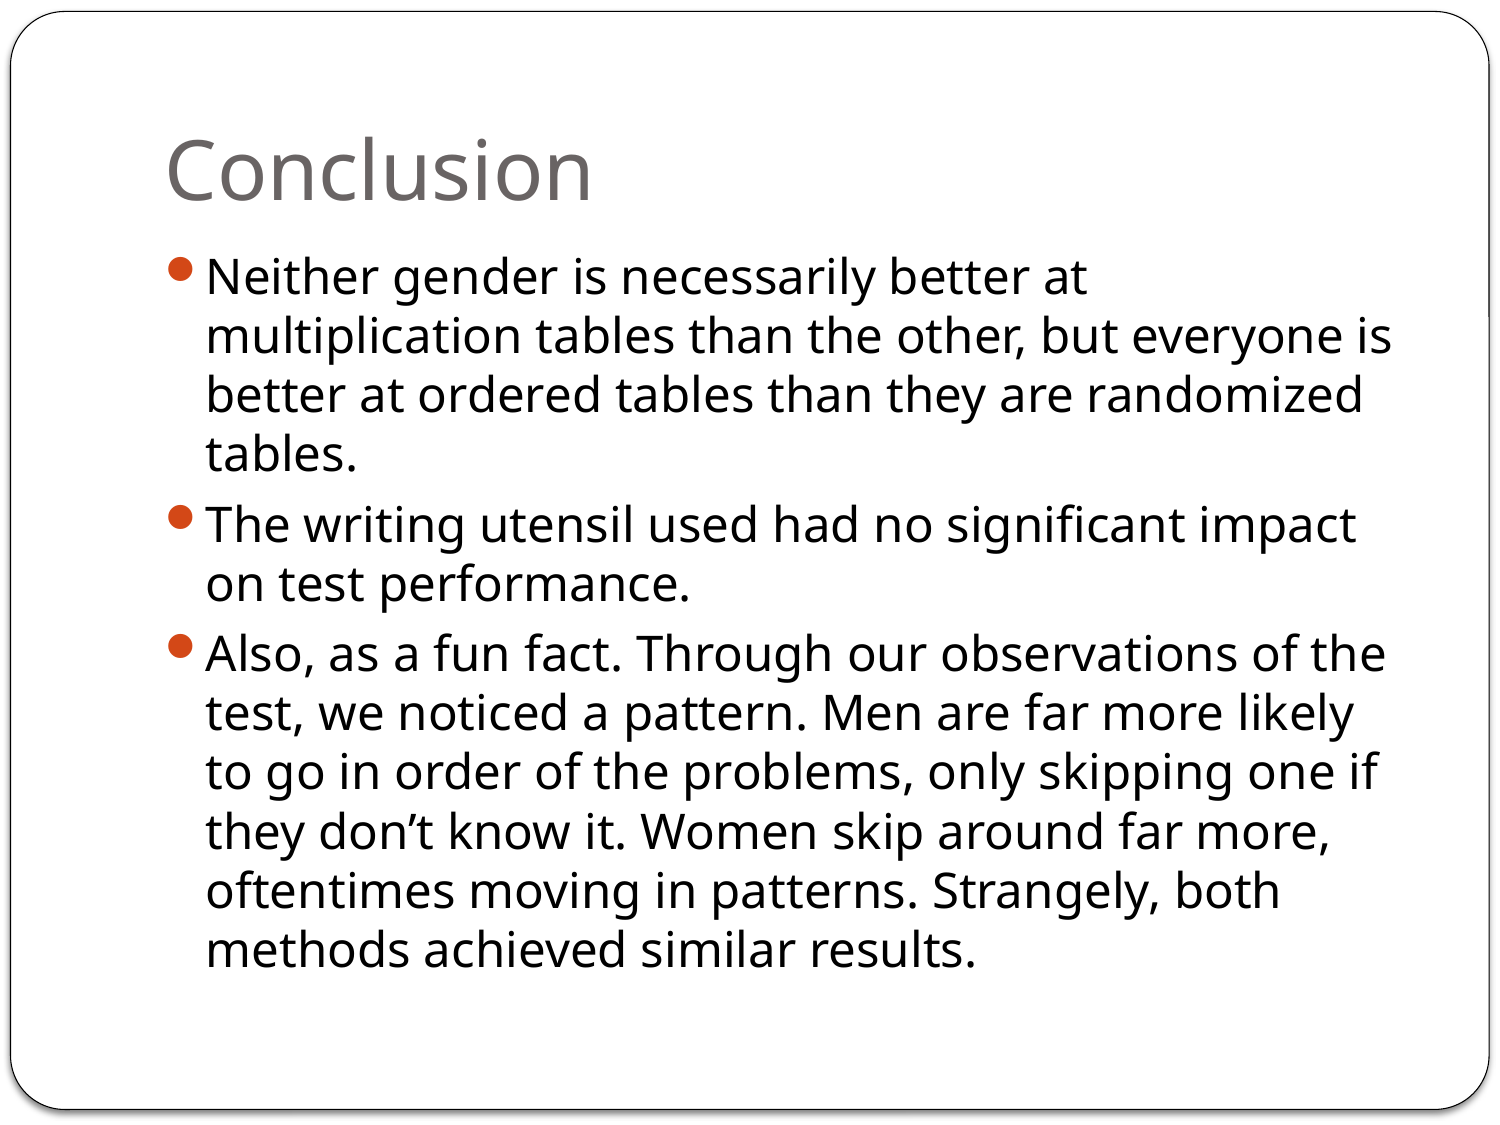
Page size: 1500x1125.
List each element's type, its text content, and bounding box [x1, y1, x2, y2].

title Conclusion [150, 45, 1425, 233]
list Neither gender is necessarily better at multiplication tables than the other, but everyone is better at ordered tables than they are randomized tables. The writing utensil used had no significant impact on test performance. Also, as a fun fact. Through our observations of the test, we noticed a pattern. Men are far more likely to go in order of the problems, only skipping one if they don’t know it. Women skip around far more, oftentimes moving in patterns. Strangely, both methods achieved similar results. [150, 237, 1425, 988]
